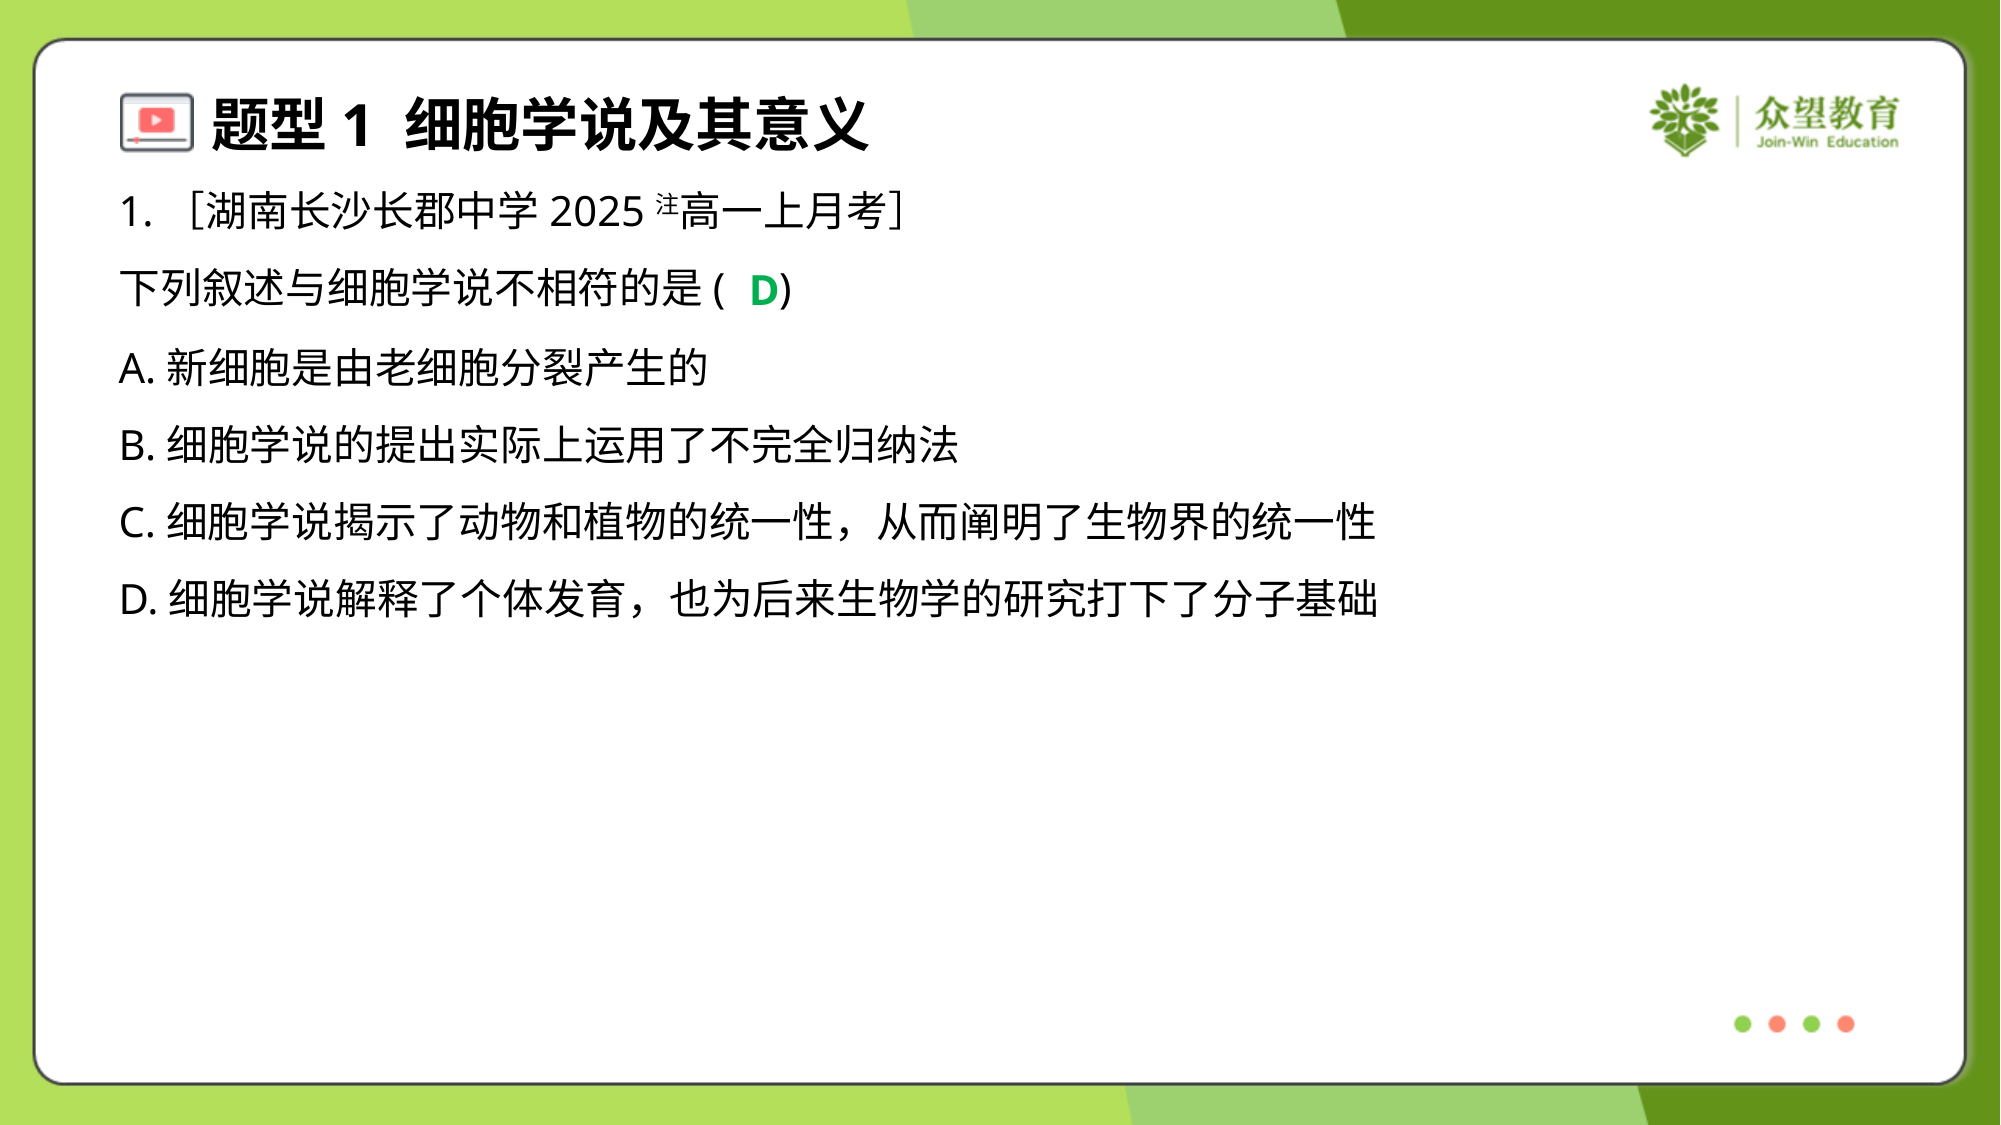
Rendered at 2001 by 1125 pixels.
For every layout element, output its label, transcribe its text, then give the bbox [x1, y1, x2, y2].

text_box 1.［湖南长沙长郡中学2025注高一上月考］ 下列叙述与细胞学说不相符的是( ) [118, 159, 1883, 312]
text_box D [732, 236, 796, 314]
text_box A.新细胞是由老细胞分裂产生的 B.细胞学说的提出实际上运用了不完全归纳法 C.细胞学说揭示了动物和植物的统一性，从而阐明了生物界的统一性 D.细胞学说解释了个体发育，也为后来生物学的研究打下了分子基础 [118, 317, 1883, 624]
picture [0, 0, 2000, 1125]
